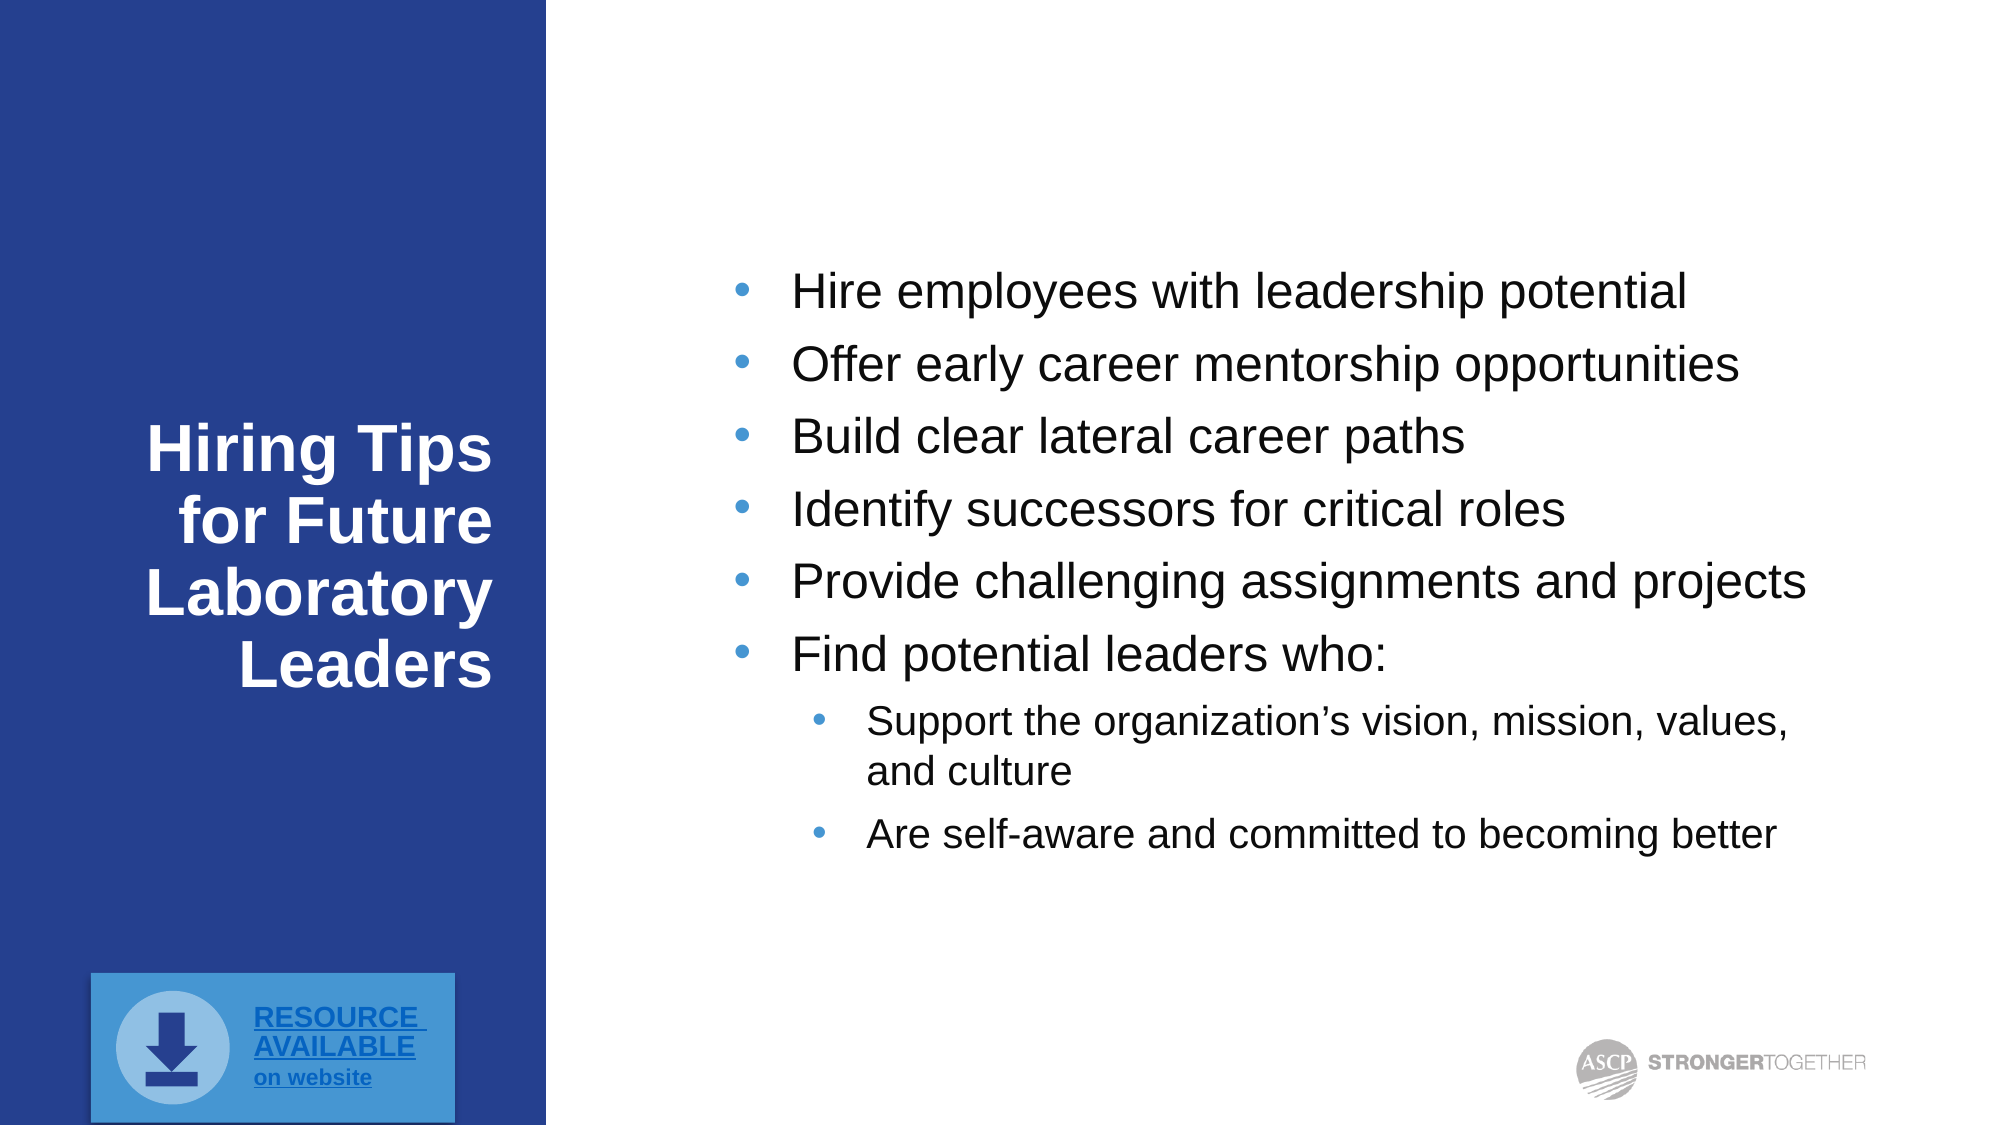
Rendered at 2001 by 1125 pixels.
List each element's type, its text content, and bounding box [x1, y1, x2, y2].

picture [1576, 1039, 1866, 1100]
list Hire employees with leadership potential Offer early career mentorship opportunities Build clear lateral career paths Identify successors for critical roles Provide challenging assignments and projects Find potential leaders who: Support the organization’s vision, mission, values, and culture Are self-aware and committed to becoming better [701, 107, 1866, 1009]
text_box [90, 972, 456, 1123]
title Hiring Tips for Future Laboratory Leaders [37, 448, 509, 667]
